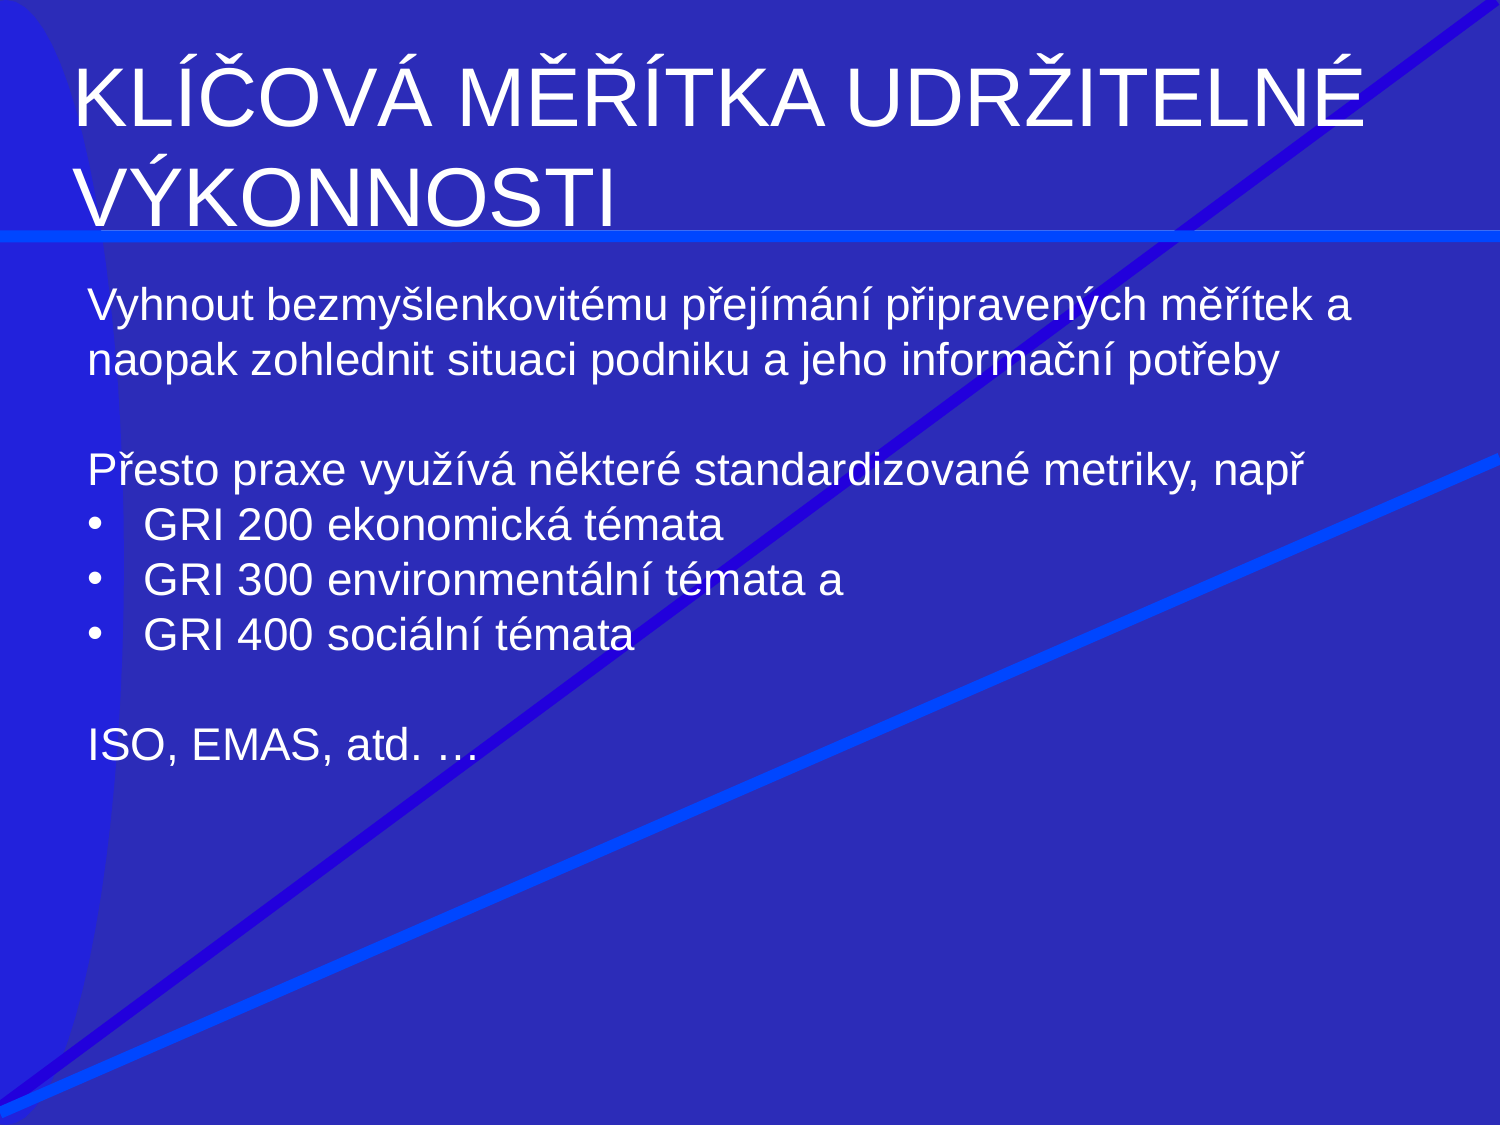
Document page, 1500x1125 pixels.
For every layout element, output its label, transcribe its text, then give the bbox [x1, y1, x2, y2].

title KLÍČOVÁ MĚŘÍTKA UDRŽITELNÉ VÝKONNOSTI [72, 43, 1428, 246]
list Vyhnout bezmyšlenkovitému přejímání připravených měřítek a naopak zohlednit situaci podniku a jeho informační potřeby Přesto praxe využívá některé standardizované metriky, např GRI 200 ekonomická témata GRI 300 environmentální témata a GRI 400 sociální témata ISO, EMAS, atd. … [87, 275, 1413, 831]
